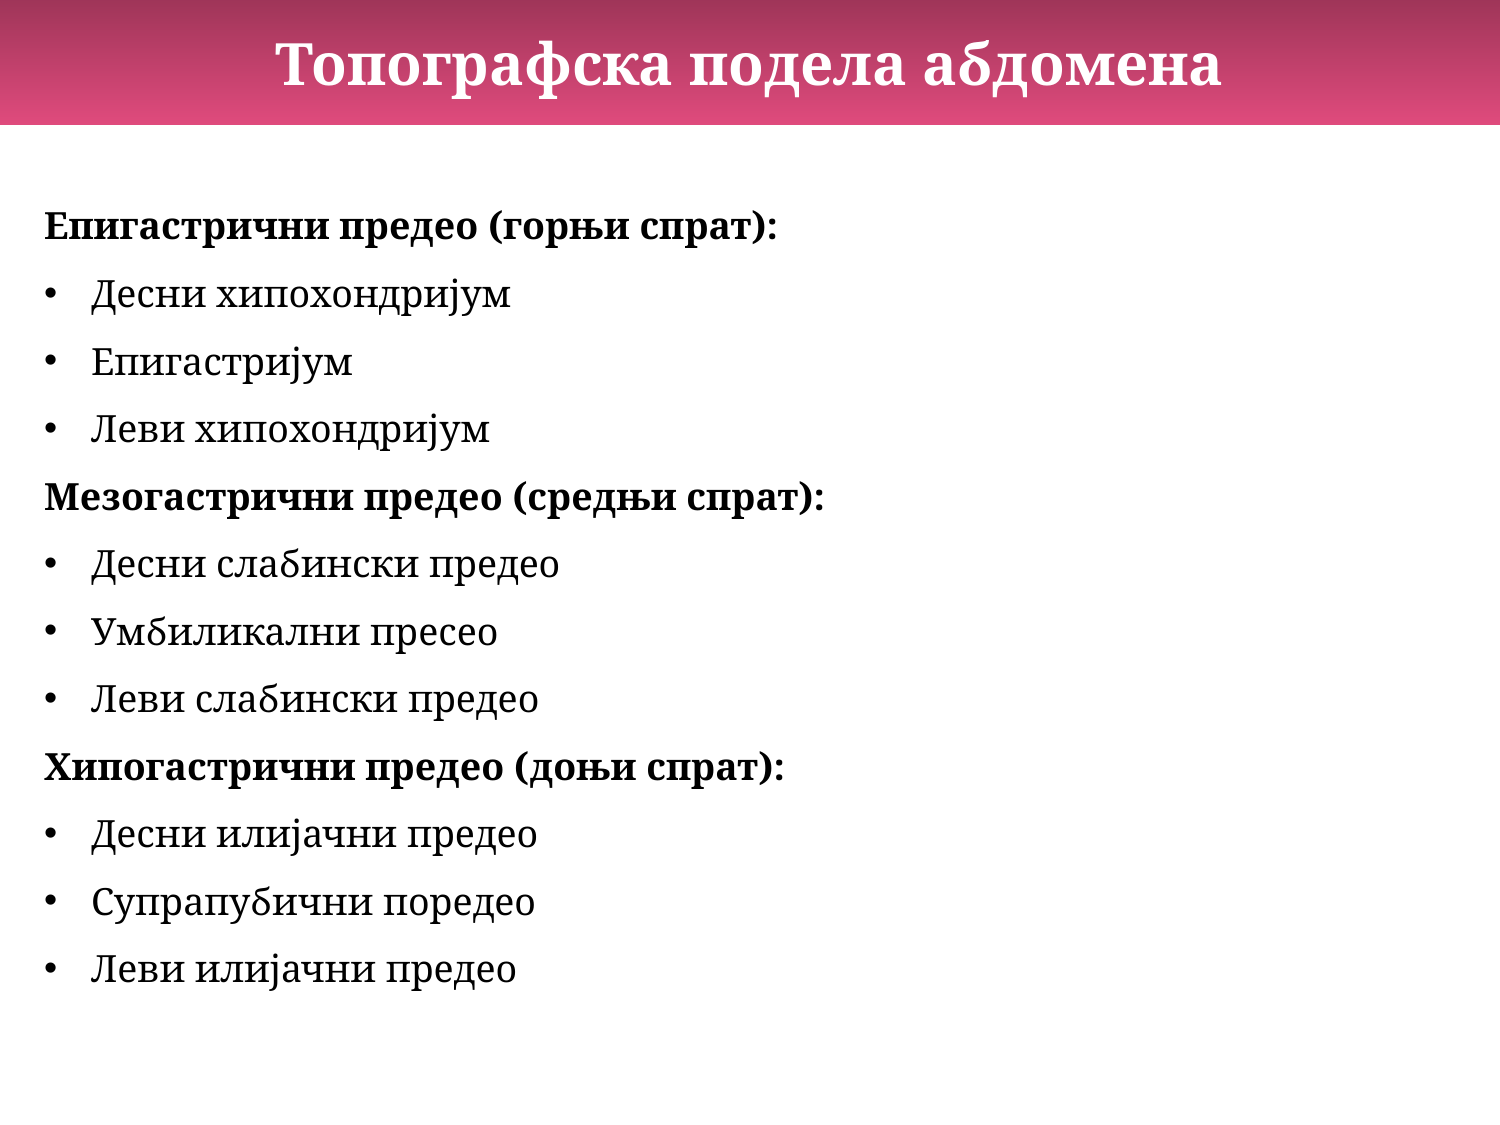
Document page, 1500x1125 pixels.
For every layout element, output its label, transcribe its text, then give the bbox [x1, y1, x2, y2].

text_box Епигастрични предео (горњи спрат): Десни хипохондријум Епигастријум Леви хипохондријум Мезогастрични предео (средњи спрат): Десни слабински предео Умбиликални пресео Леви слабински предео Хипогастрични предео (доњи спрат): Десни илијачни предео Супрапубични поредео Леви илијачни предео [29, 172, 1442, 998]
text_box Топографска подела абдомена [0, 0, 1500, 125]
